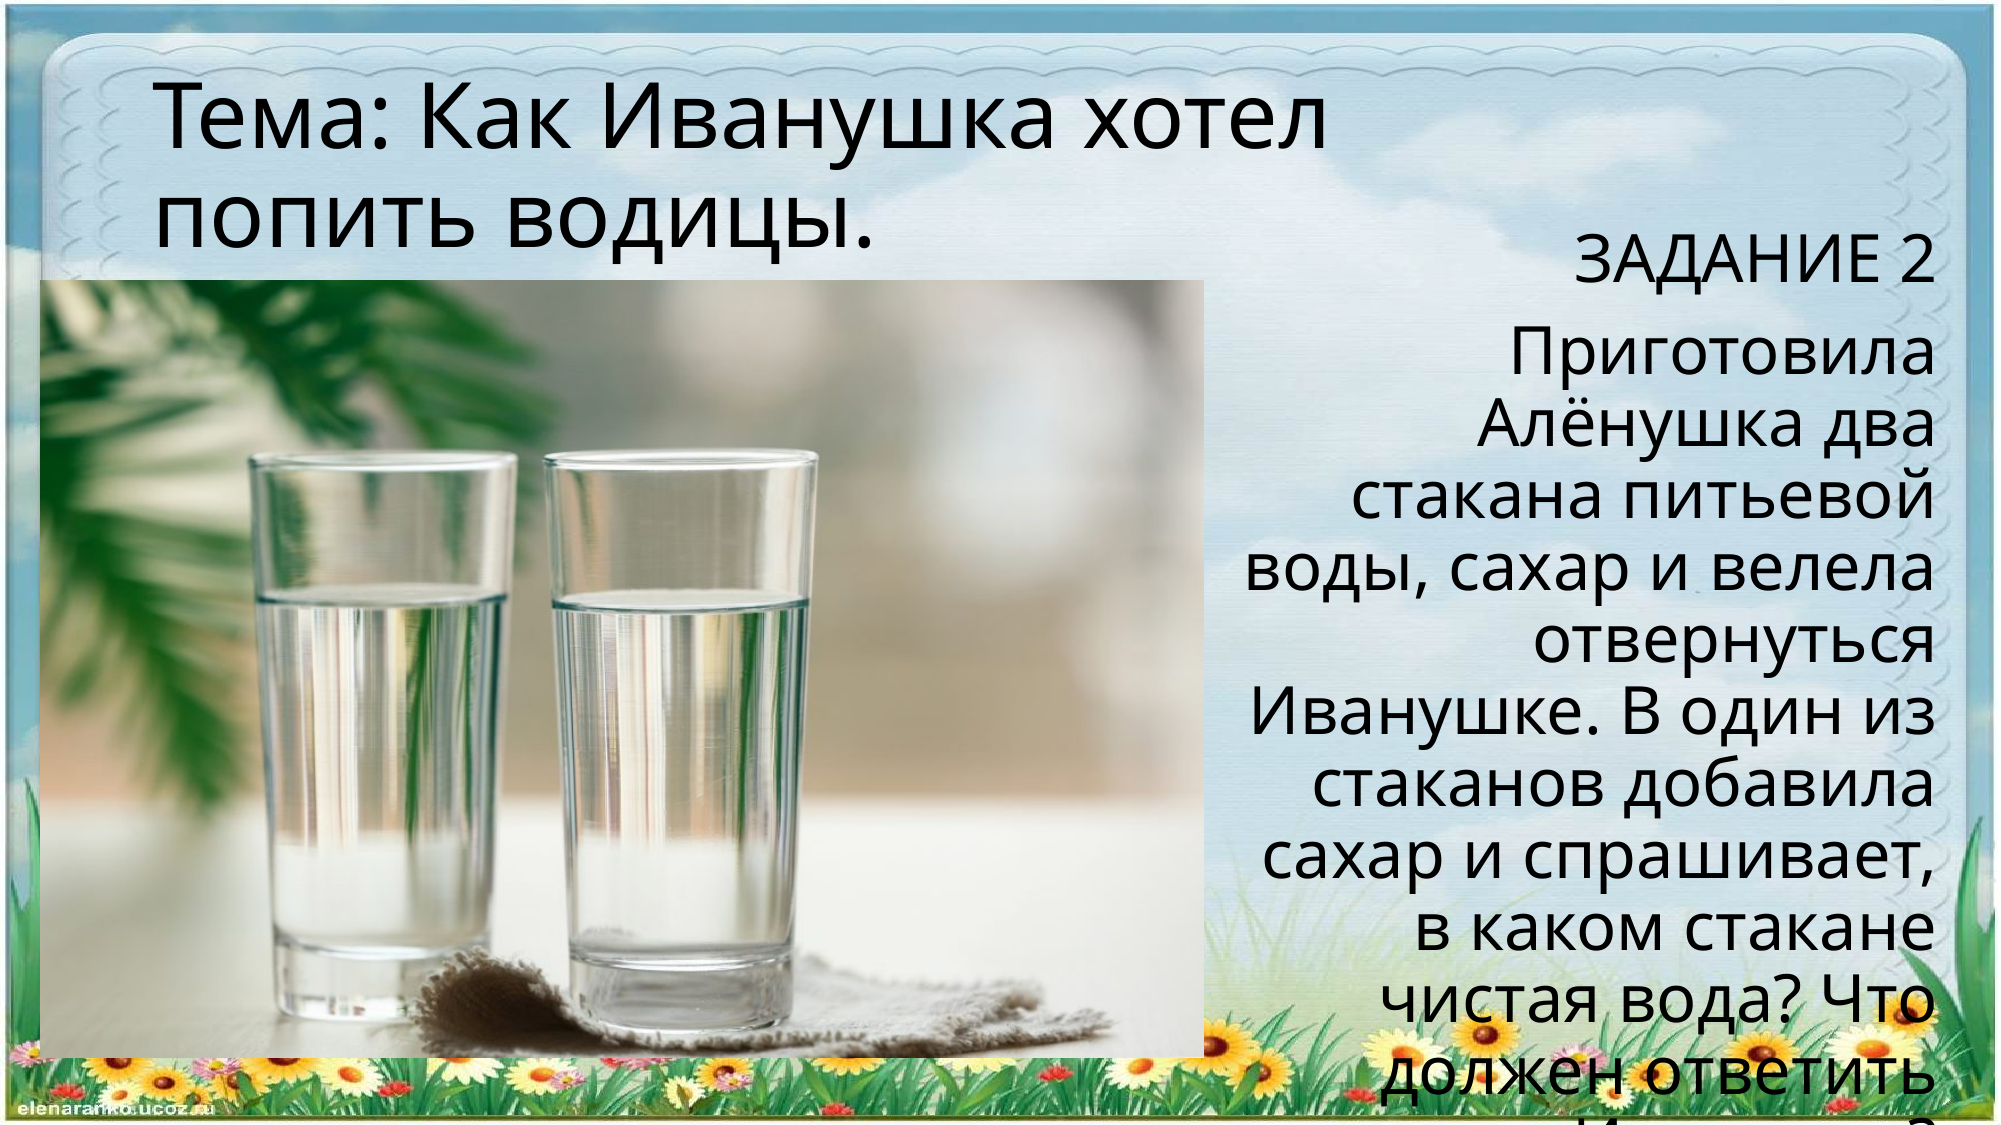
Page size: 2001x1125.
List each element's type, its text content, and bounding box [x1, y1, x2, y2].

picture [0, 0, 2001, 1125]
list ЗАДАНИЕ 2 Приготовила Алёнушка два стакана питьевой воды, сахар и велела отвернуться Иванушке. В один из стаканов добавила сахар и спрашивает, в каком стакане чистая вода? Что должен ответить Иванушка? [1204, 217, 1954, 1065]
title Тема: Как Иванушка хотел попить водицы. [137, 59, 1863, 278]
